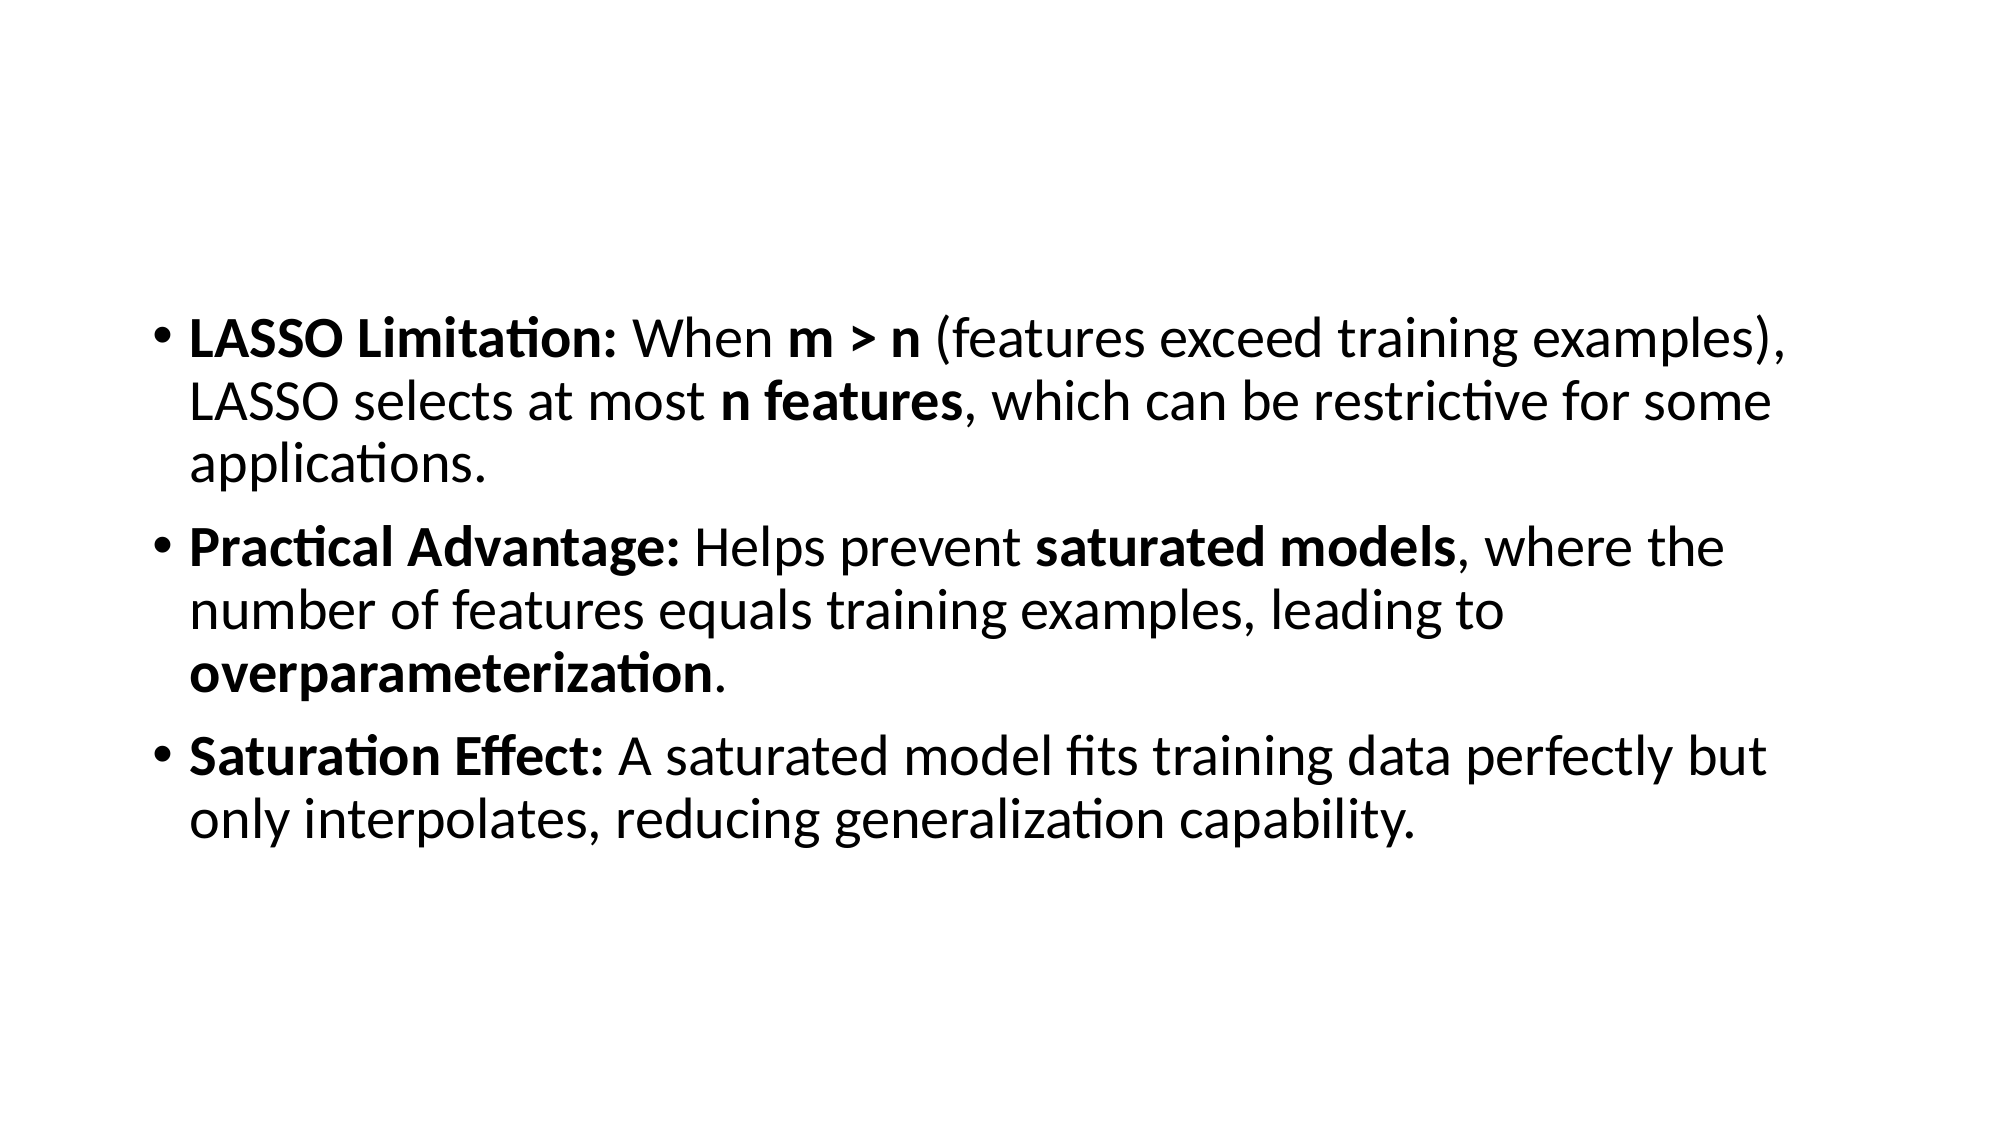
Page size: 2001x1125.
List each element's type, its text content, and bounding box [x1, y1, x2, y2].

list LASSO Limitation: When m > n (features exceed training examples), LASSO selects at most n features, which can be restrictive for some applications. Practical Advantage: Helps prevent saturated models, where the number of features equals training examples, leading to overparameterization. Saturation Effect: A saturated model fits training data perfectly but only interpolates, reducing generalization capability. [137, 299, 1863, 1014]
